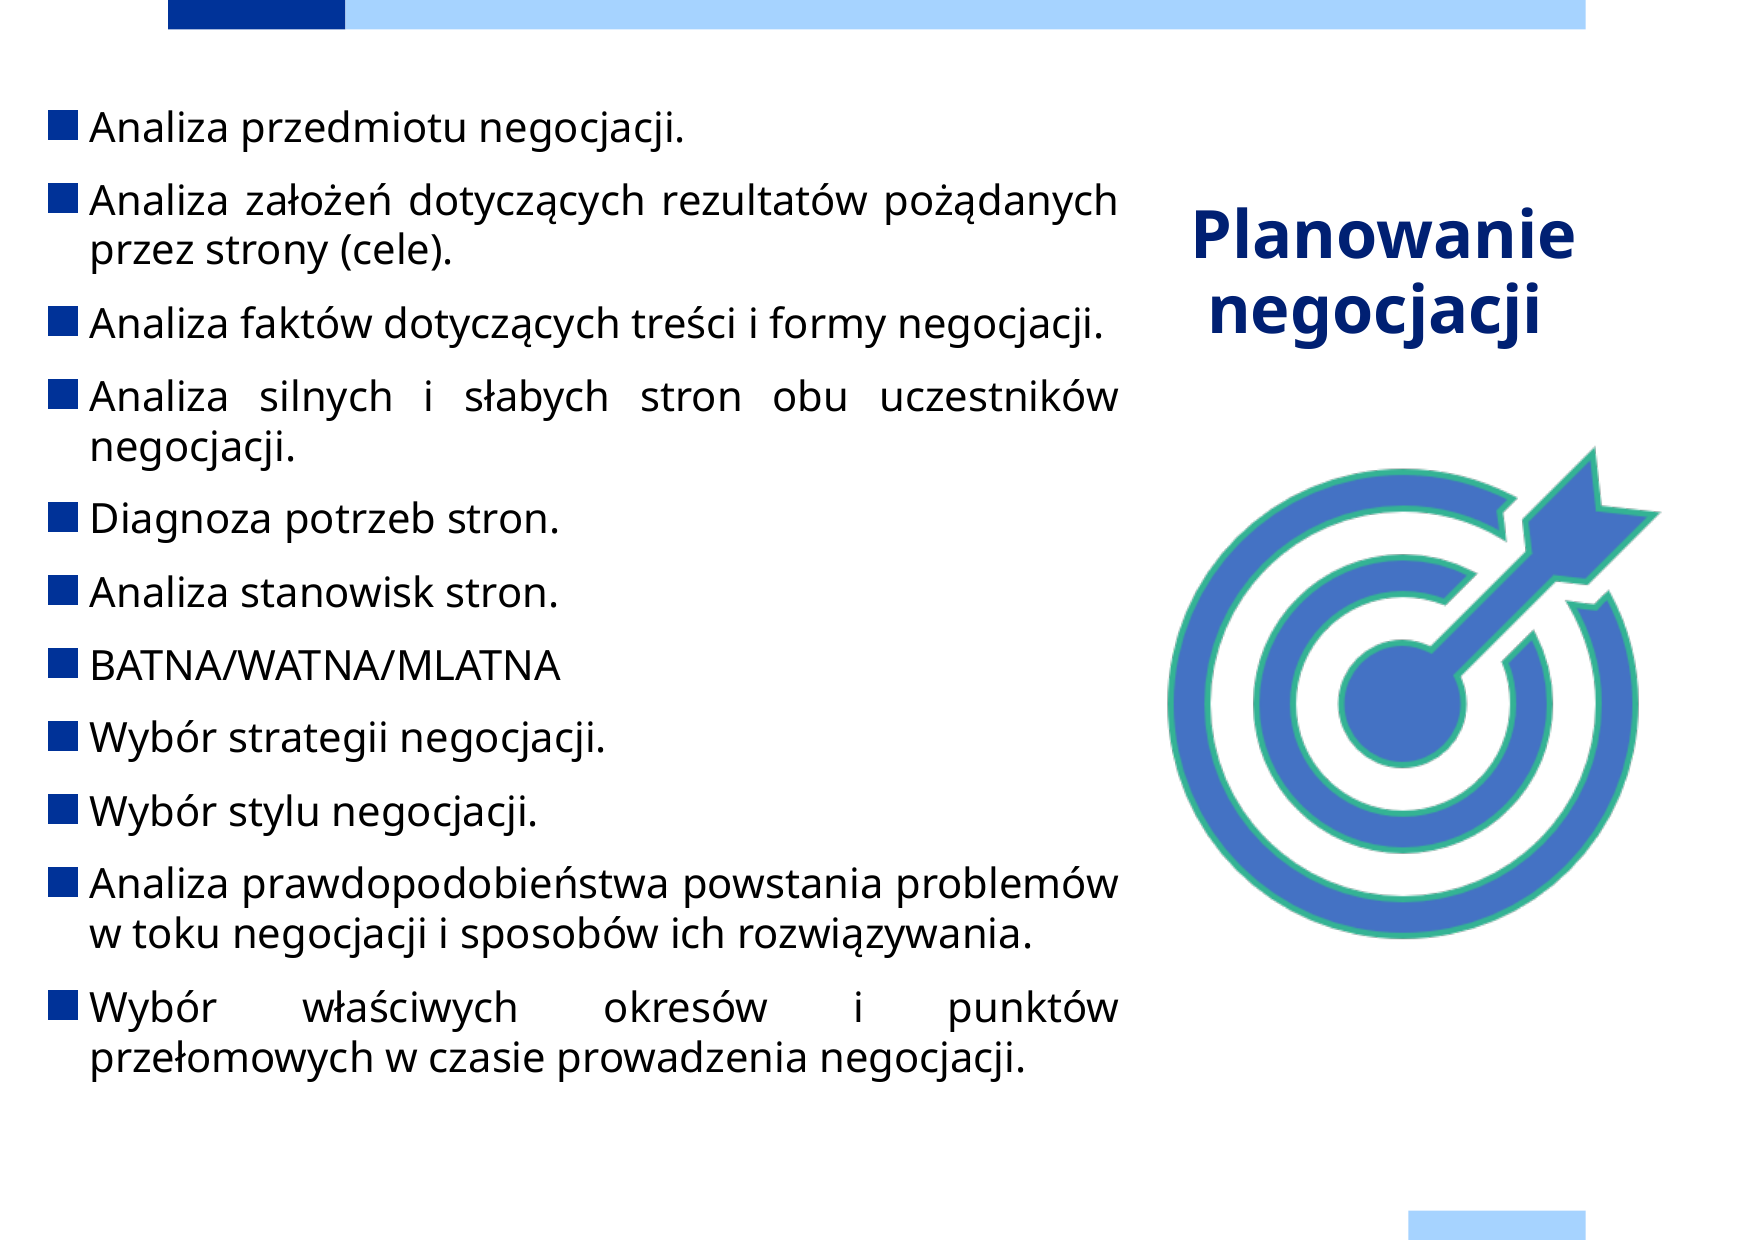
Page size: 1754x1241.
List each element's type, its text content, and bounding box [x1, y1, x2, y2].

title Planowanie negocjacji [1152, 157, 1615, 347]
picture [48, 306, 78, 336]
picture [48, 648, 78, 678]
picture [48, 990, 78, 1020]
list Analiza przedmiotu negocjacji. Analiza założeń dotyczących rezultatów pożądanych przez strony (cele). Analiza faktów dotyczących treści i formy negocjacji. Analiza silnych i słabych stron obu uczestników negocjacji. Diagnoza potrzeb stron. Analiza stanowisk stron. BATNA/WATNA/MLATNA Wybór strategii negocjacji. Wybór stylu negocjacji. Analiza prawdopodobieństwa powstania problemów w toku negocjacji i sposobów ich rozwiązywania. Wybór właściwych okresów i punktów przełomowych w czasie prowadzenia negocjacji. [48, 100, 1120, 1199]
picture [48, 183, 78, 213]
picture [48, 502, 78, 532]
picture [48, 575, 78, 605]
picture [48, 867, 78, 897]
picture [48, 110, 78, 140]
picture [48, 794, 78, 824]
picture [48, 721, 78, 751]
picture [1119, 402, 1706, 989]
picture [48, 379, 78, 409]
